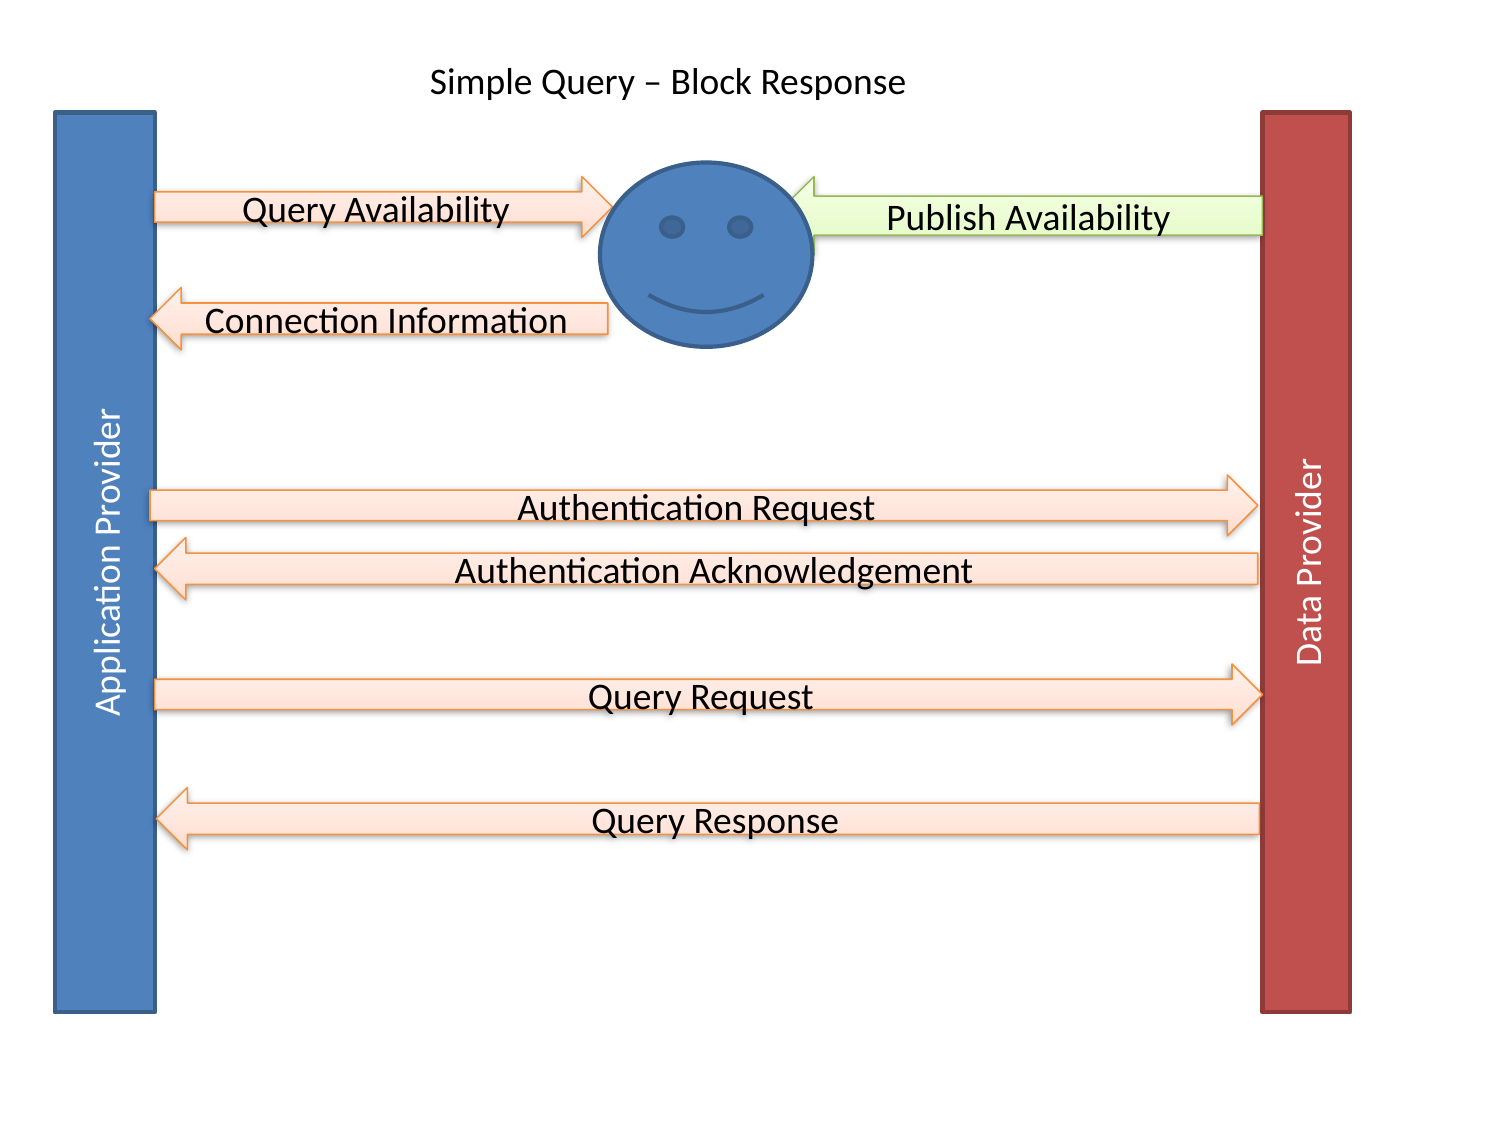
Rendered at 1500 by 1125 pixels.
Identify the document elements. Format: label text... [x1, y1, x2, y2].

text_box Connection Information [149, 286, 609, 351]
text_box Query Request [153, 663, 1264, 726]
text_box Publish Availability [792, 175, 1264, 245]
text_box [597, 160, 815, 349]
text_box Authentication Request [149, 474, 1259, 537]
text_box Application Provider [53, 110, 157, 1014]
text_box Data Provider [1260, 110, 1352, 1014]
text_box Query Availability [153, 175, 613, 239]
text_box Query Response [155, 786, 1261, 851]
text_box Authentication Acknowledgement [154, 536, 1259, 601]
text_box Simple Query – Block Response [415, 49, 922, 110]
